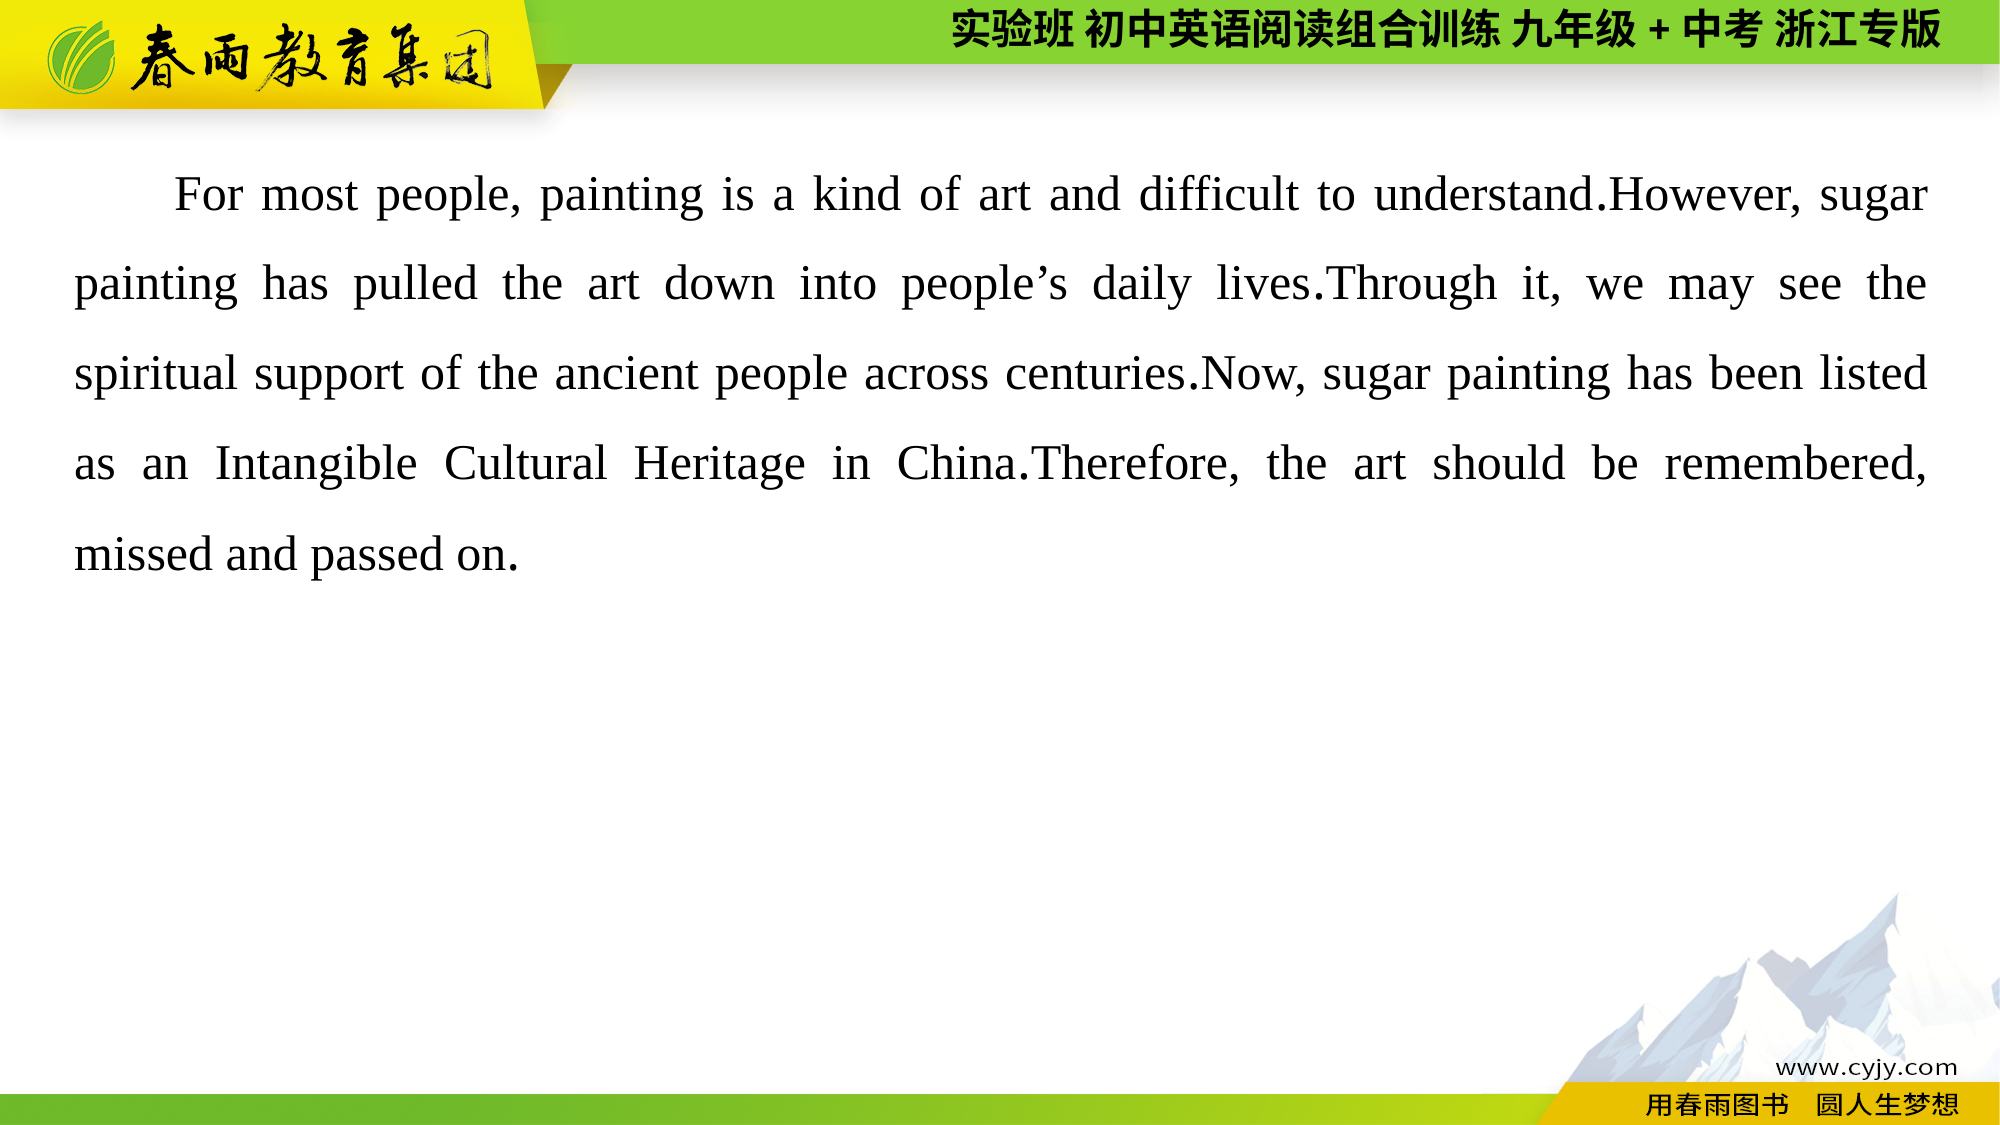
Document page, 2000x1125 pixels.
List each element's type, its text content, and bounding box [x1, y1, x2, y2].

picture [0, 0, 2000, 1125]
list For most people, painting is a kind of art and difficult to understand.However, sugar painting has pulled the art down into people’s daily lives.Through it, we may see the spiritual support of the ancient people across centuries.Now, sugar painting has been listed as an Intangible Cultural Heritage in China.Therefore, the art should be remembered, missed and passed on. [59, 122, 1944, 581]
